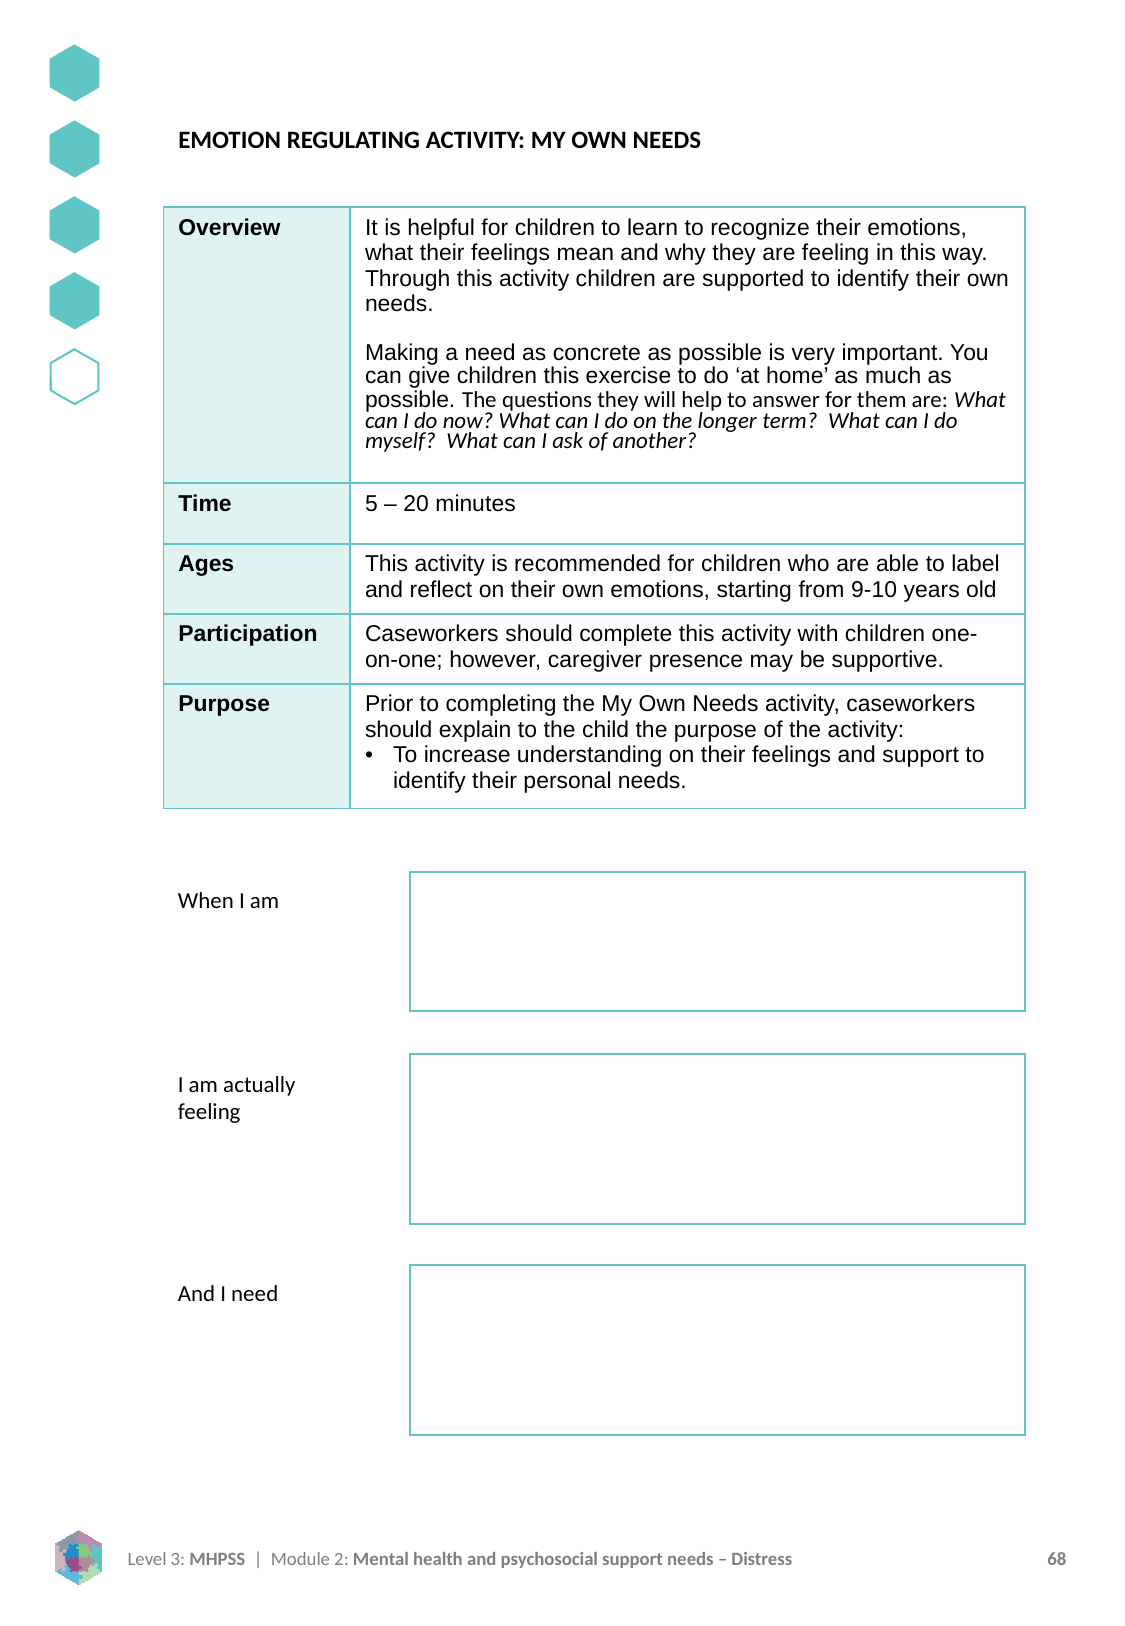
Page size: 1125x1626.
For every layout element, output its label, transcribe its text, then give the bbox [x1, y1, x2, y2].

text_box [410, 1054, 1025, 1225]
text_box [50, 121, 99, 177]
text_box [50, 349, 99, 405]
table_cell Time [164, 484, 349, 543]
text_box When I am [163, 871, 380, 927]
table_header Overview [164, 208, 349, 482]
table_header It is helpful for children to learn to recognize their emotions, what their feelings mean and why they are feeling in this way. Through this activity children are supported to identify their own needs. Making a need as concrete as possible is very important. You can give children this exercise to do ‘at home’ as much as possible. The questions they will help to answer for them are: What can I do now? What can I do on the longer term? What can I do myself? What can I ask of another? [351, 208, 1024, 482]
text_box [410, 1264, 1025, 1436]
text_box EMOTION REGULATING ACTIVITY: MY OWN NEEDS [163, 116, 1025, 162]
table_cell This activity is recommended for children who are able to label and reflect on their own emotions, starting from 9-10 years old [351, 545, 1024, 613]
table_cell Participation [164, 615, 349, 683]
text_box [410, 871, 1025, 1012]
table_cell Ages [164, 545, 349, 613]
text_box [50, 273, 99, 329]
table_cell 5 – 20 minutes [351, 484, 1024, 543]
table_cell Prior to completing the My Own Needs activity, caseworkers should explain to the child the purpose of the activity: To increase understanding on their feelings and support to identify their personal needs. [351, 685, 1024, 808]
table_cell Purpose [164, 685, 349, 808]
table_cell Caseworkers should complete this activity with children one-on-one; however, caregiver presence may be supportive. [351, 615, 1024, 683]
text_box [50, 197, 99, 253]
picture [55, 1530, 102, 1585]
text_box And I need [163, 1265, 378, 1321]
text_box I am actually feeling [163, 1054, 378, 1139]
text_box [50, 45, 99, 101]
